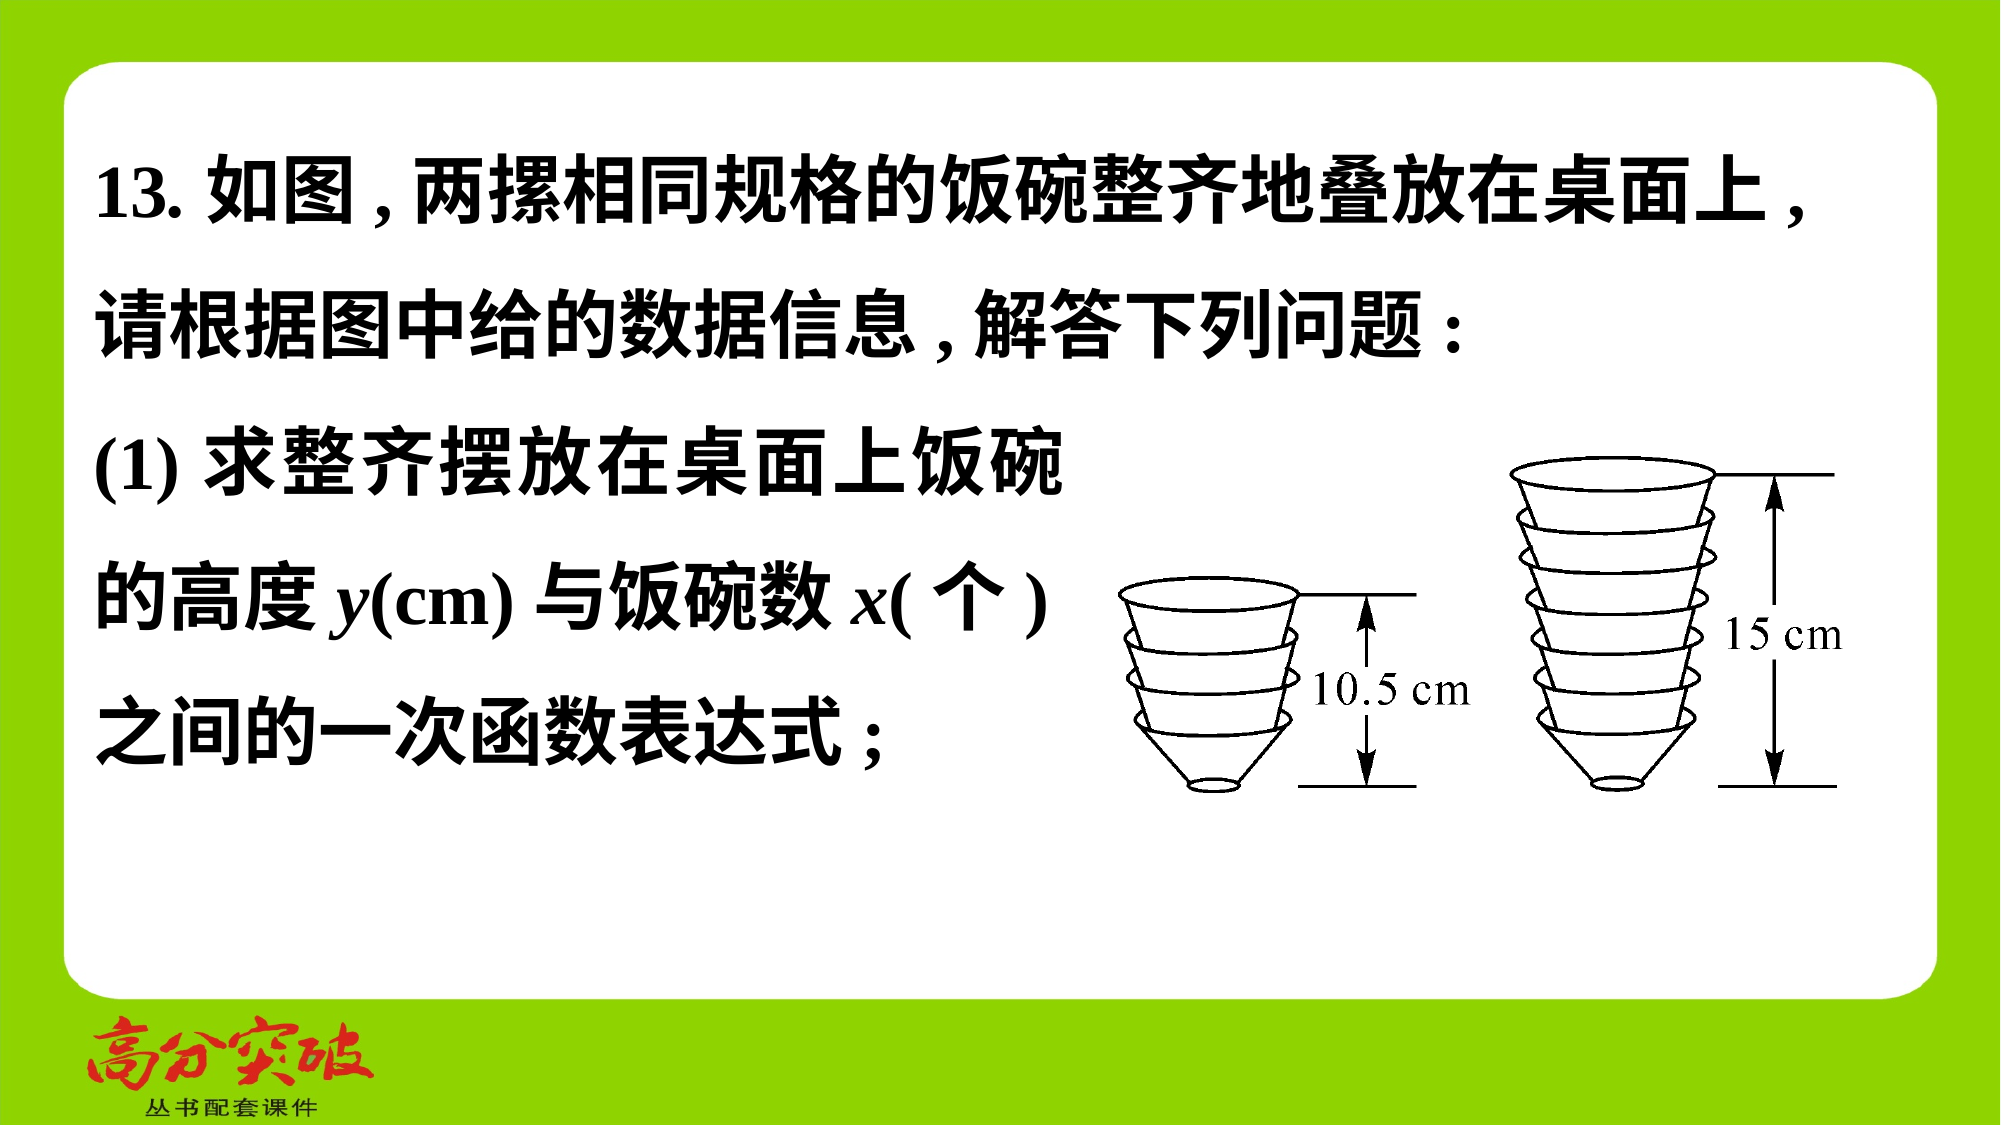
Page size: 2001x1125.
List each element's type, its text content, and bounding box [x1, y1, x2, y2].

text_box (1)求整齐摆放在桌面上饭碗的高度y(cm)与饭碗数x(个)之间的一次函数表达式; [78, 361, 1081, 782]
text_box 13.如图,两摞相同规格的饭碗整齐地叠放在桌面上,请根据图中给的数据信息,解答下列问题: [78, 89, 1839, 375]
picture [0, 0, 2001, 1125]
